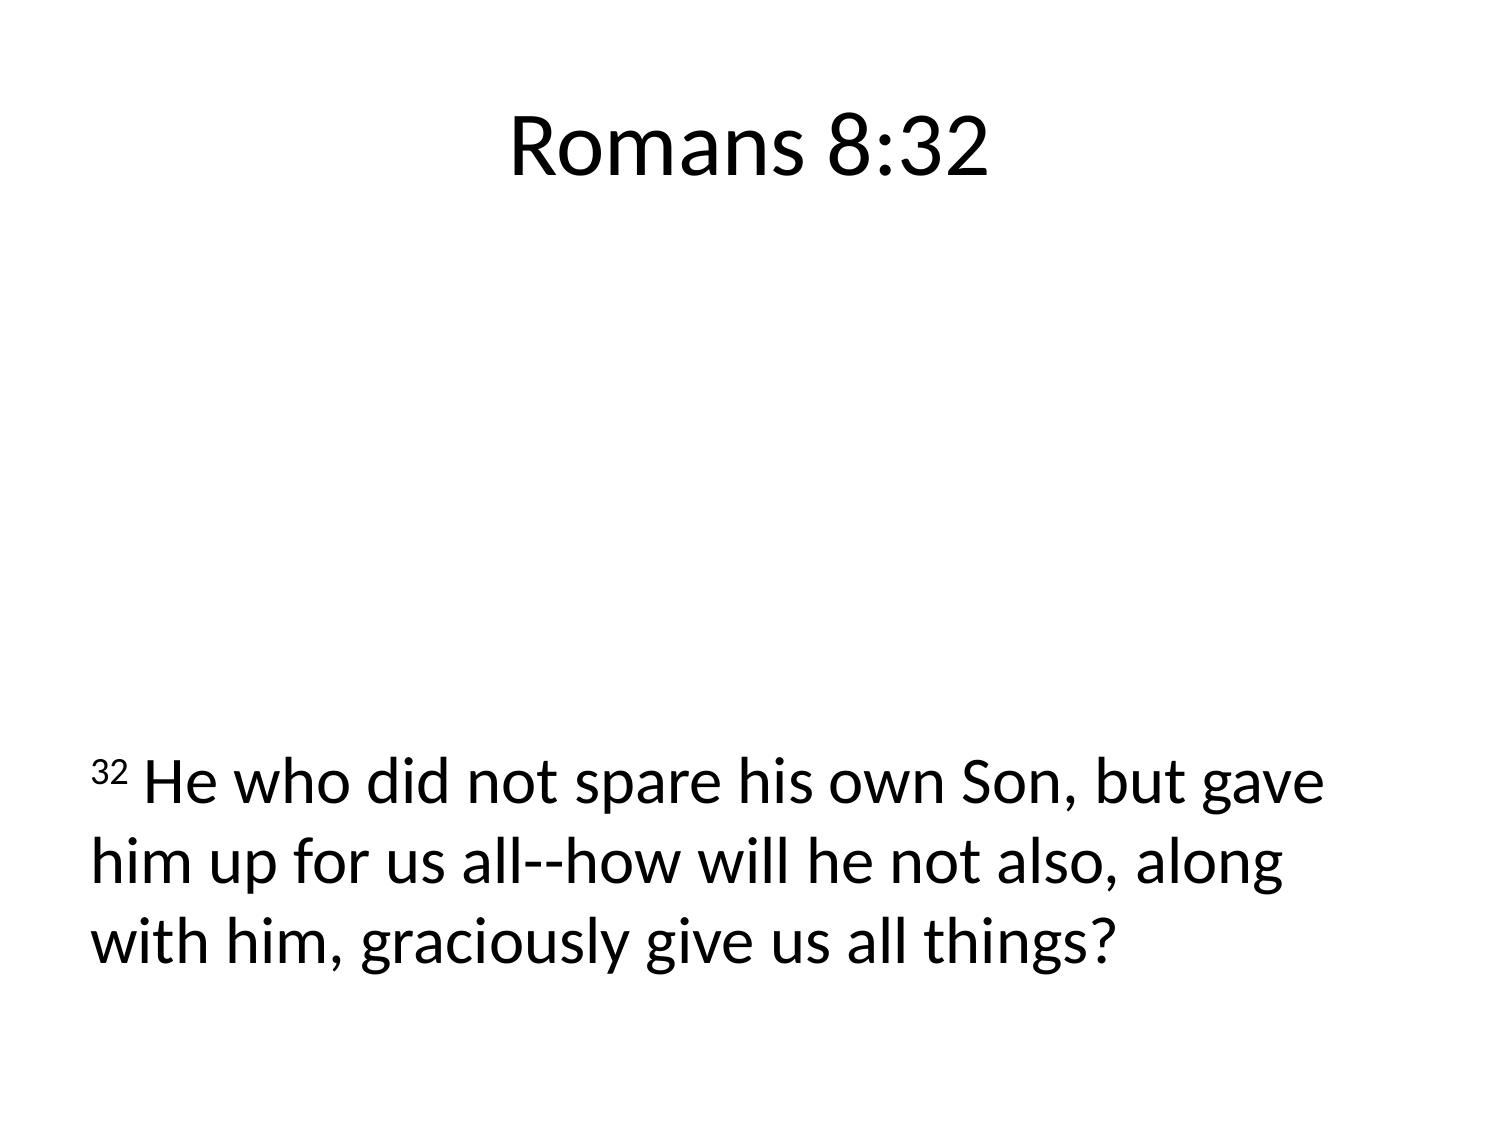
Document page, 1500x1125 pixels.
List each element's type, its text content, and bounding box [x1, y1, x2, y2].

list 32 He who did not spare his own Son, but gave him up for us all--how will he not also, along with him, graciously give us all things? [75, 262, 1425, 1005]
title Romans 8:32 [75, 45, 1425, 233]
